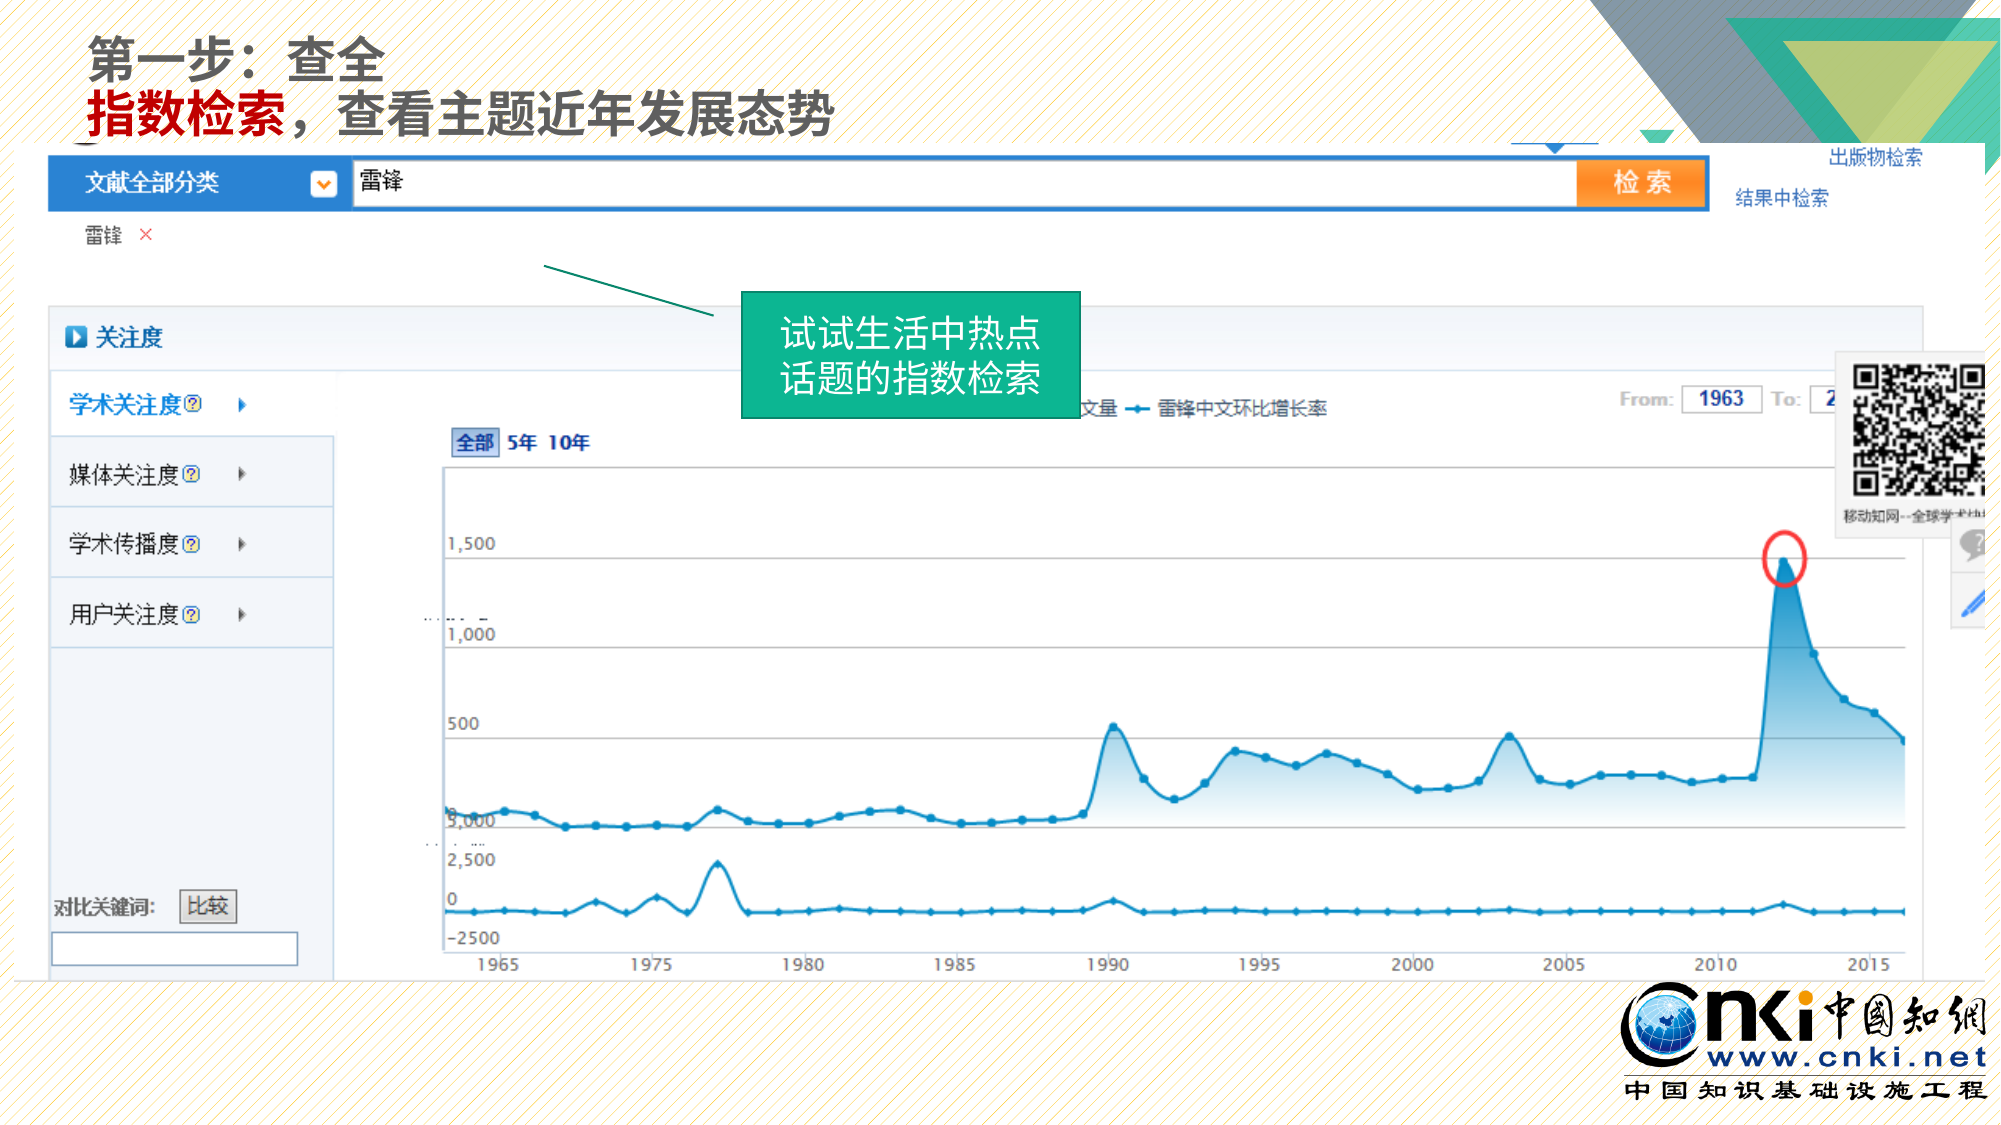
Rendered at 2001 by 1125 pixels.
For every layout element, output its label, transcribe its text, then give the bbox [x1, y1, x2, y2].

title 第一步：查全 指数检索，查看主题近年发展态势 [71, 19, 1596, 143]
picture [14, 143, 2001, 1125]
